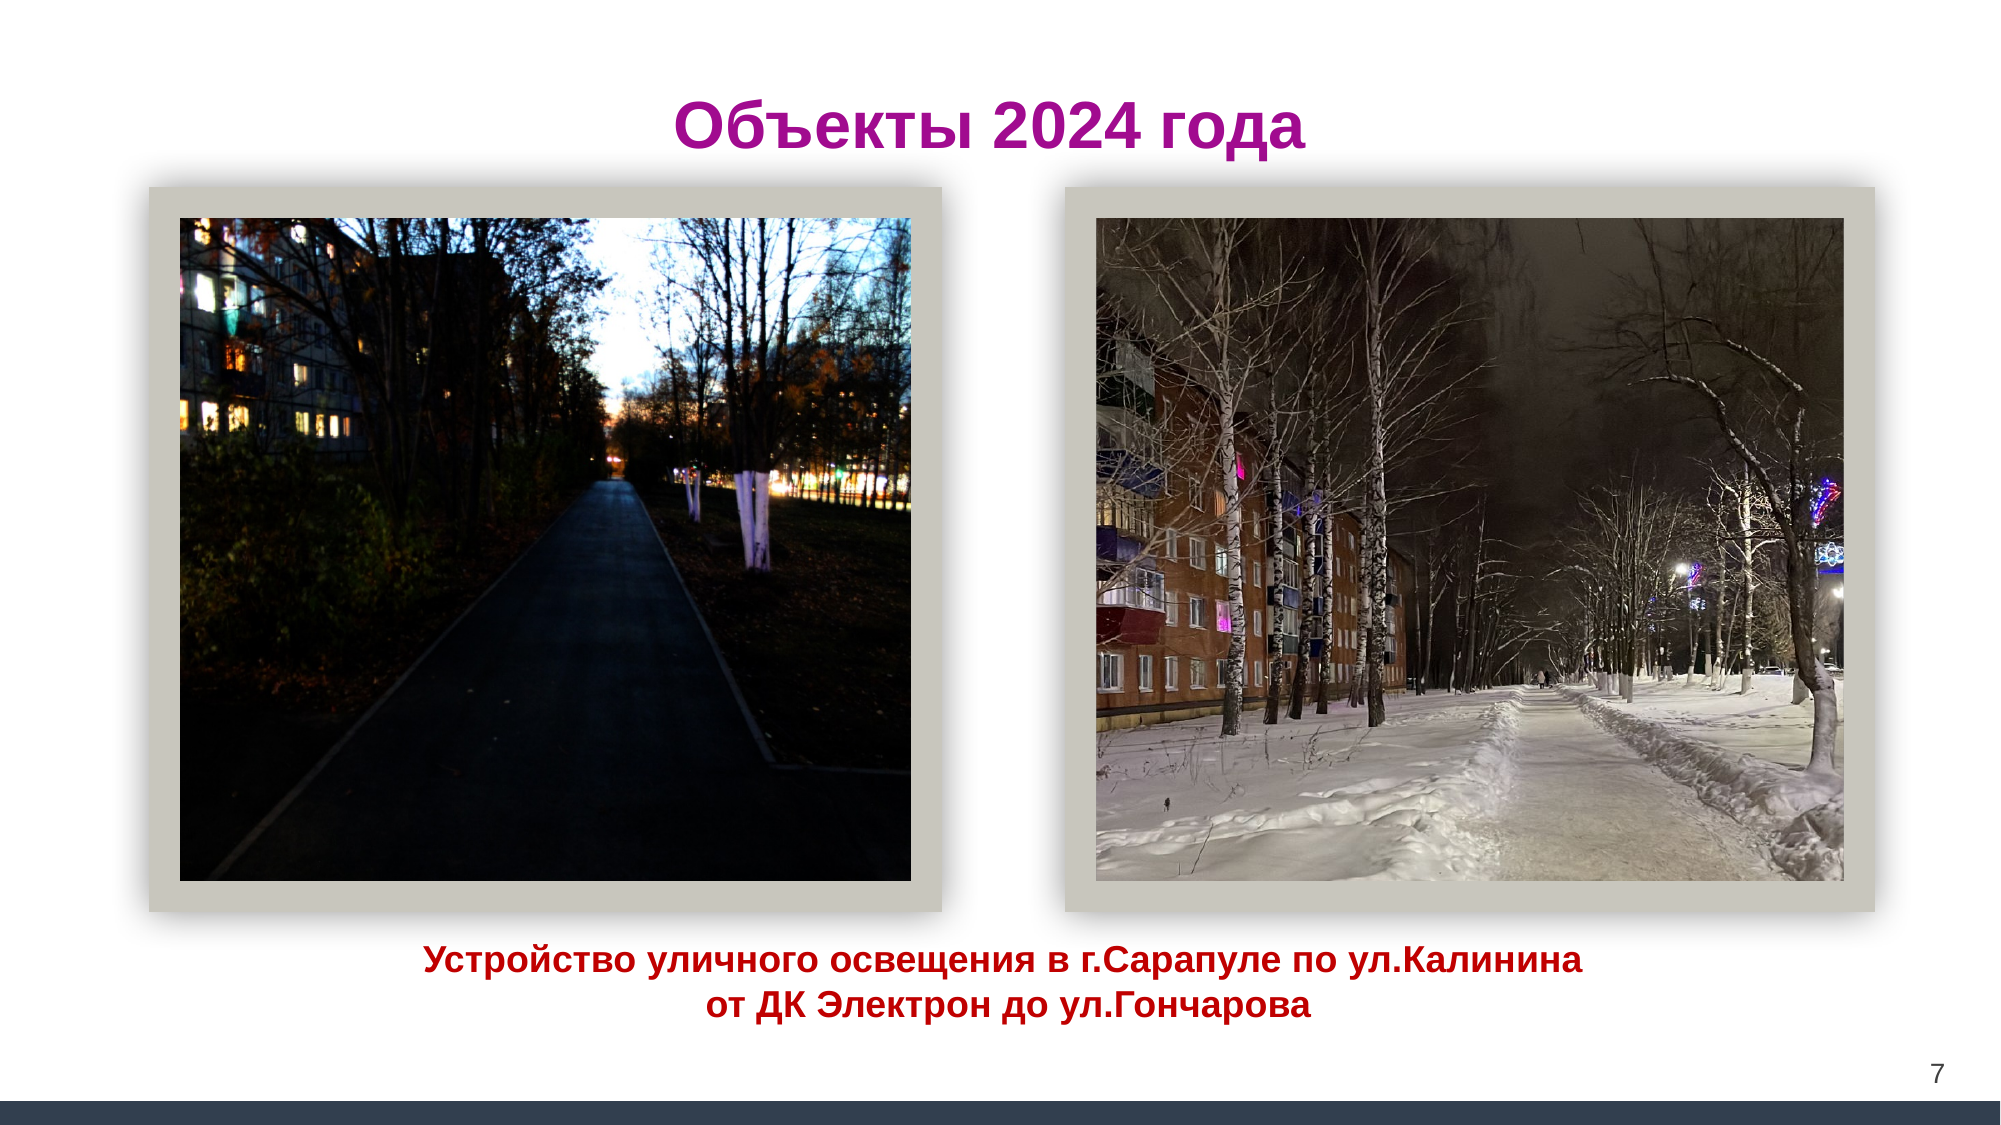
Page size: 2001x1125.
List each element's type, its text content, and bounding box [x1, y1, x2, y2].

picture [1096, 217, 1844, 881]
picture [179, 217, 911, 881]
slide_number 7 [1510, 1042, 1961, 1103]
title Объекты 2024 года [44, 59, 1936, 194]
text_box Устройство уличного освещения в г.Сарапуле по ул.Калинина от ДК Электрон до ул.Гончарова [124, 927, 1893, 1033]
